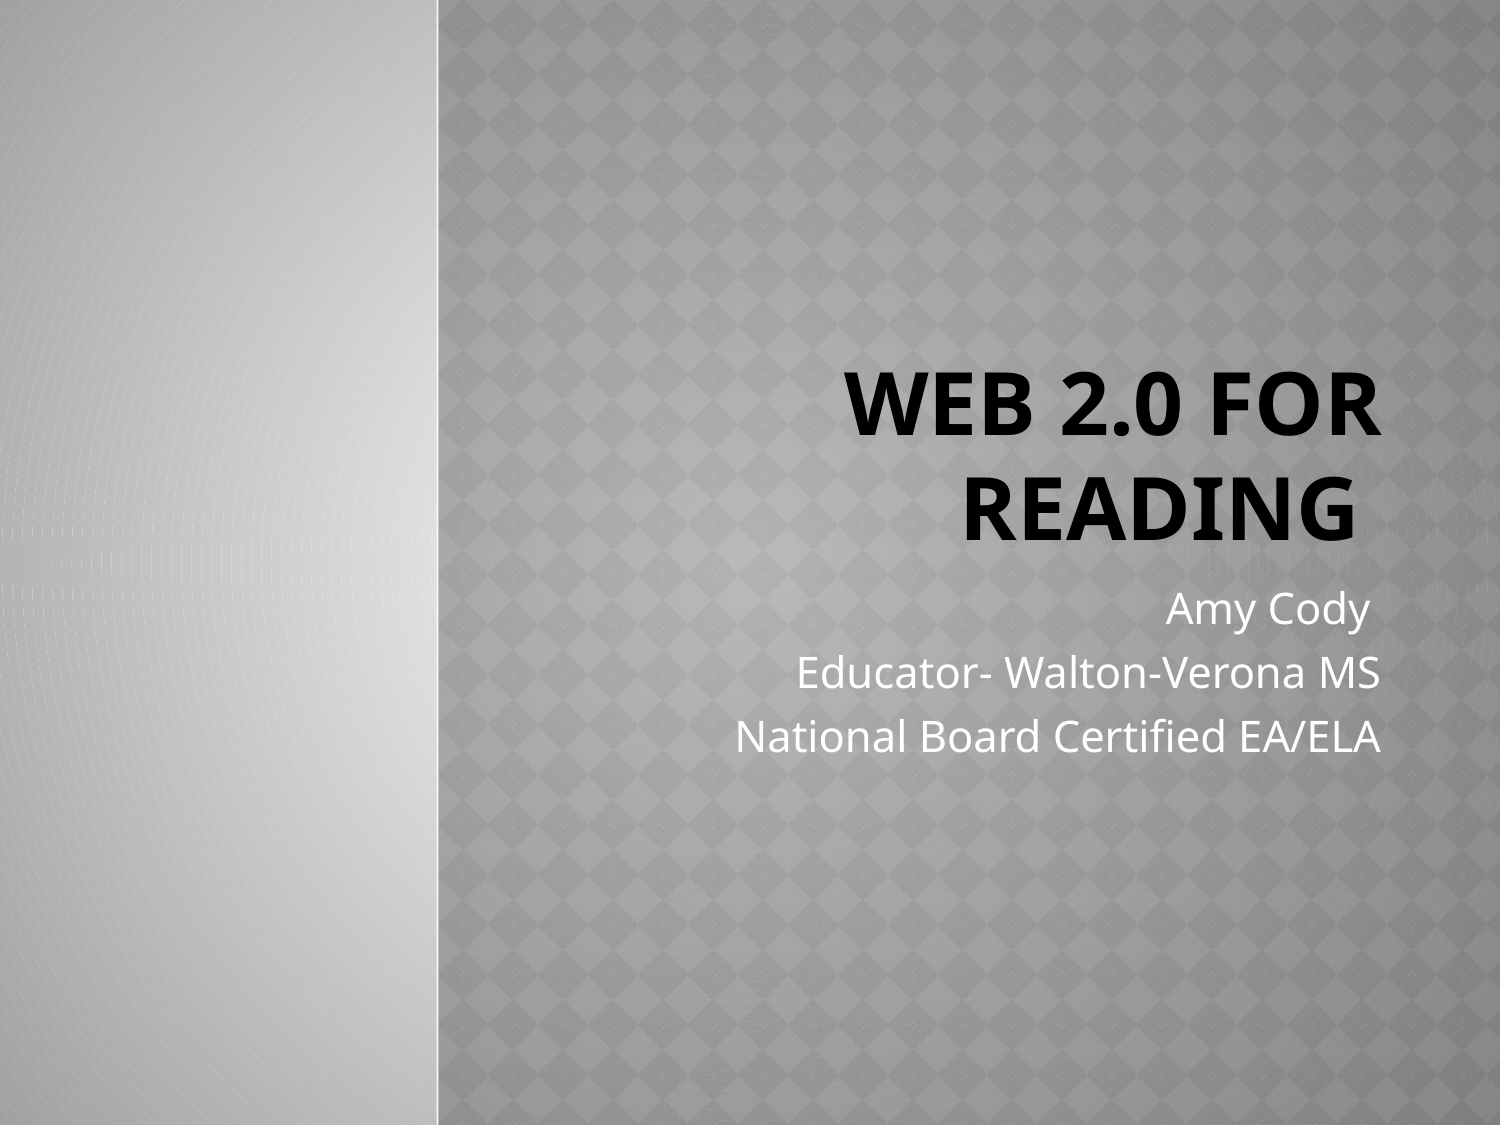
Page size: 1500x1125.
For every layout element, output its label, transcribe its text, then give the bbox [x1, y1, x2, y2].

title Web 2.0 for Reading [552, 87, 1390, 558]
subtitle Amy Cody Educator- Walton-Verona MS National Board Certified EA/ELA [550, 580, 1390, 762]
